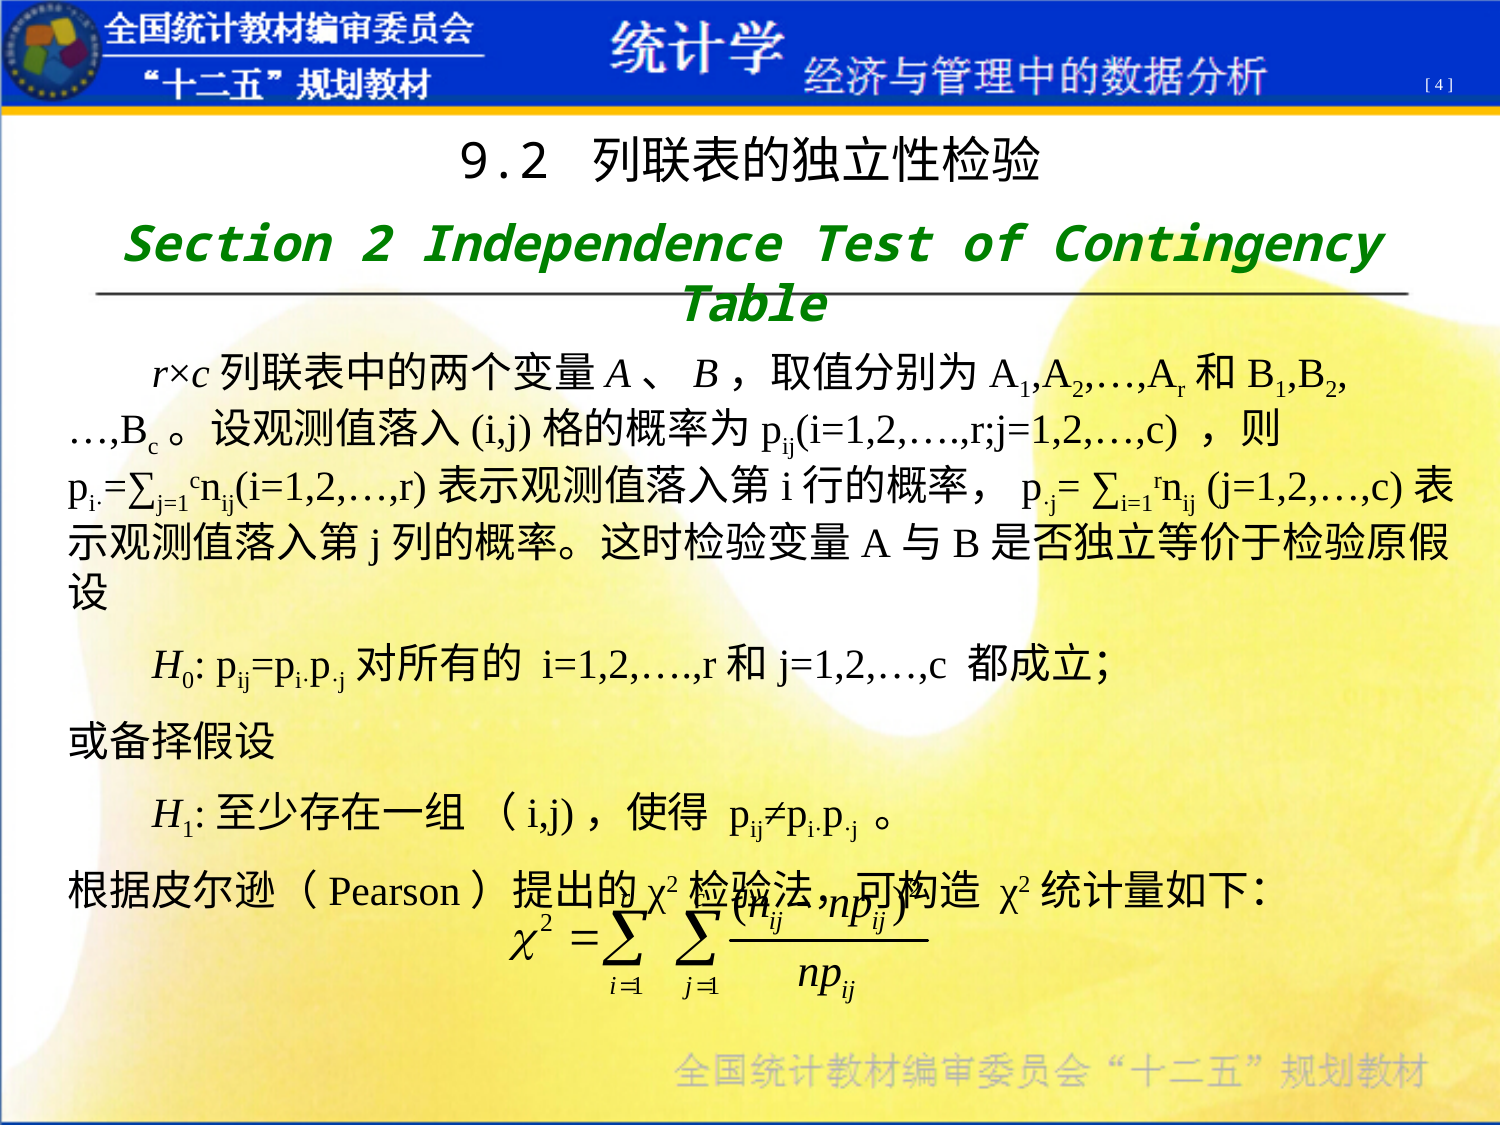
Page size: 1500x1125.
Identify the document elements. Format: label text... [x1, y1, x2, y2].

text_box 9.2 列联表的独立性检验 [64, 121, 1436, 196]
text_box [501, 869, 936, 1012]
text_box Section 2 Independence Test of Contingency Table [64, 203, 1436, 339]
text_box r×c列联表中的两个变量A、B，取值分别为A1,A2,…,Ar和B1,B2,…,Bc。设观测值落入(i,j)格的概率为pij(i=1,2,….,r;j=1,2,…,c) ，则 pi·=∑j=1cnij(i=1,2,…,r)表示观测值落入第i行的概率，p·j= ∑i=1rnij (j=1,2,…,c)表示观测值落入第j列的概率。这时检验变量A与B是否独立等价于检验原假设 H0: pij=pi·p·j对所有的 i=1,2,….,r和j=1,2,…,c 都成立； 或备择假设 H1:至少存在一组 （i,j)，使得 pij≠pi·p·j 。 根据皮尔逊（Pearson）提出的χ2检验法，可构造 χ2统计量如下： [53, 338, 1471, 1063]
text_box [ 4 ] [1364, 66, 1468, 142]
picture [0, 1, 1500, 1125]
